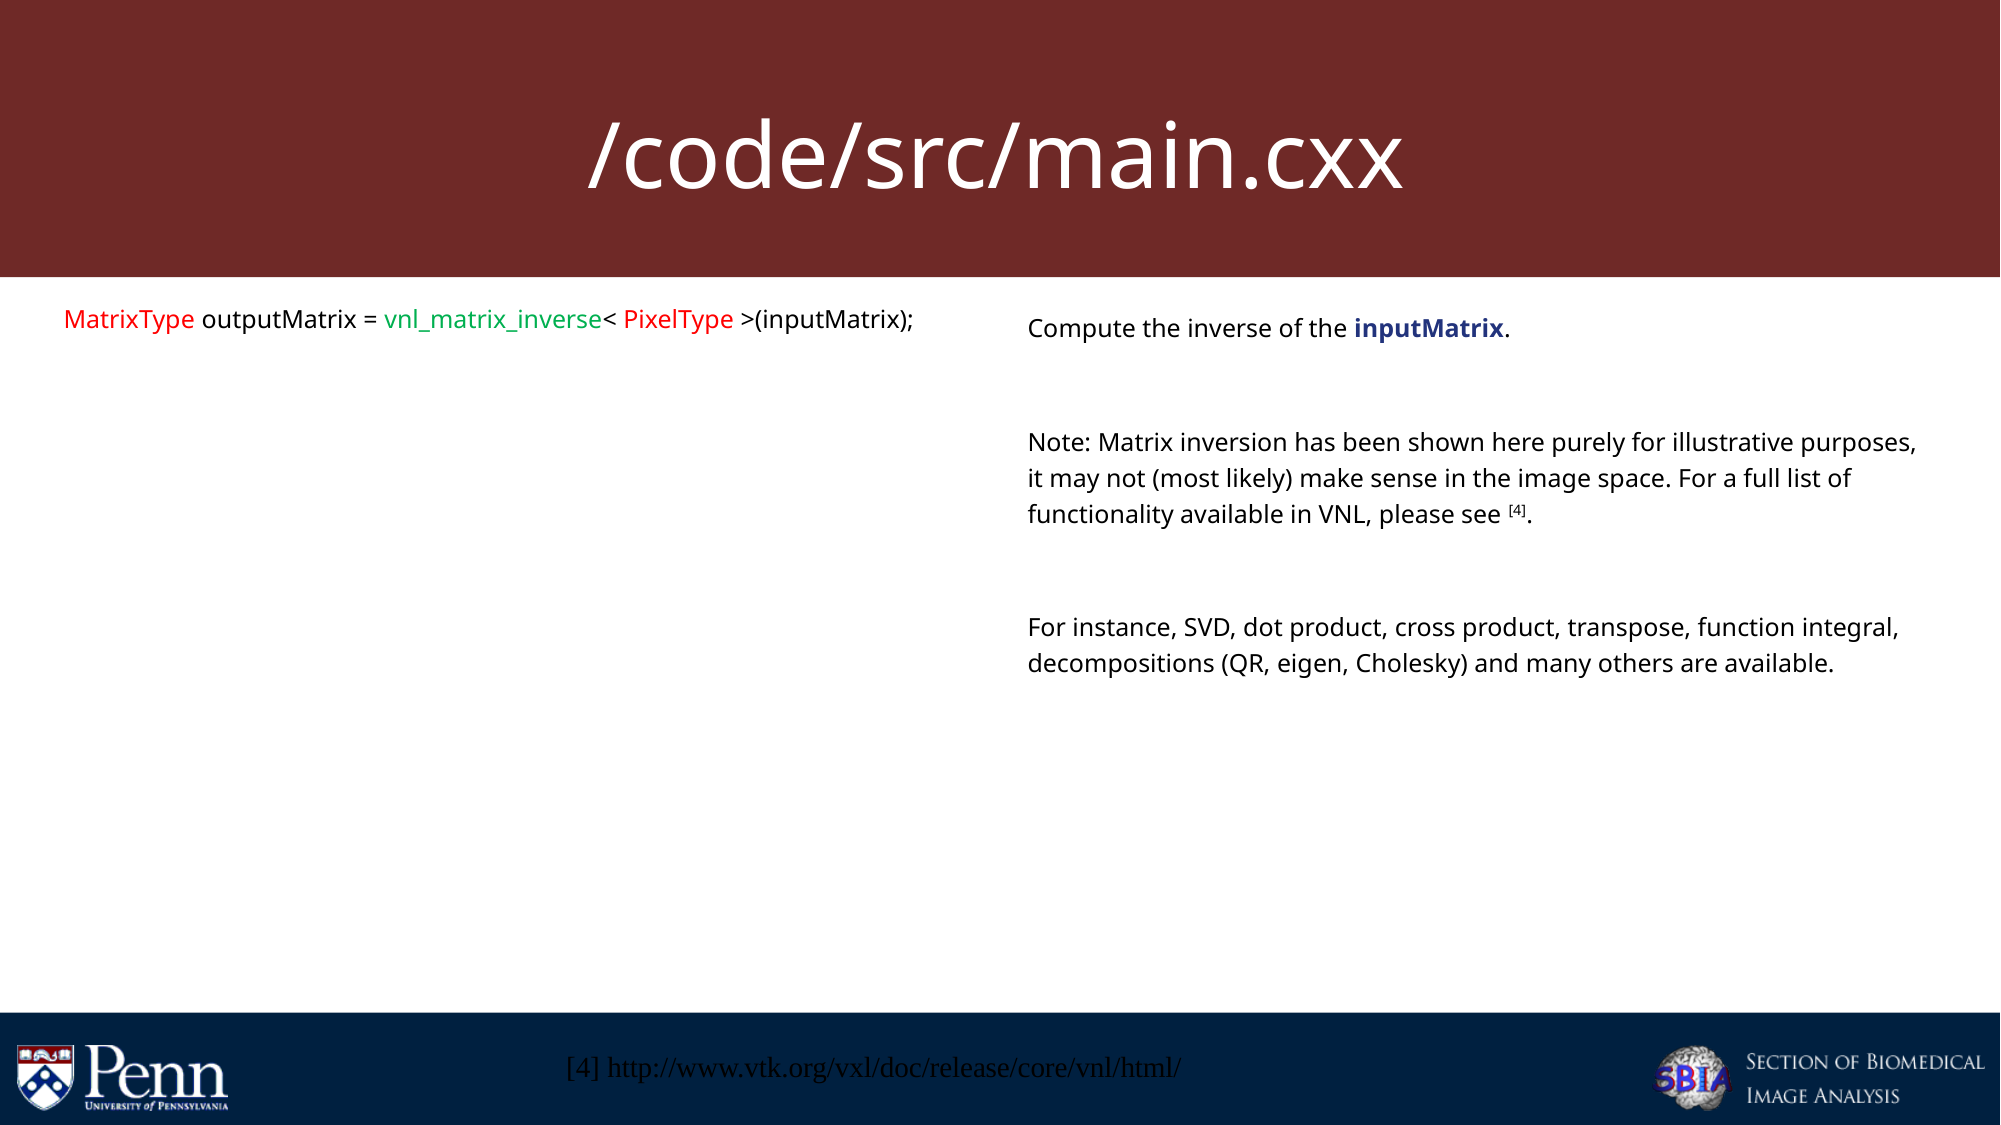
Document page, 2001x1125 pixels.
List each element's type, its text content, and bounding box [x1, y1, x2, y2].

picture [1652, 1044, 1985, 1112]
title /code/src/main.cxx [42, 43, 1952, 275]
picture [17, 1045, 228, 1111]
footer [4] http://www.vtk.org/vxl/doc/release/core/vnl/html/ [262, 1035, 1485, 1096]
list Compute the inverse of the inputMatrix. Note: Matrix inversion has been shown here purely for illustrative purposes, it may not (most likely) make sense in the image space. For a full list of functionality available in VNL, please see [4]. For instance, SVD, dot product, cross product, transpose, function integral, decompositions (QR, eigen, Cholesky) and many others are available. [1012, 299, 1952, 1014]
list MatrixType outputMatrix = vnl_matrix_inverse< PixelType >(inputMatrix); typedef itk::ImportImageFilter< PixelType, 2> ImportFilterType; ImportFilterType::Pointer filter = ImportFilterType::New(); filter->SetOrigin( inputImage->GetOrigin() ); filter->SetDirection( inputImage->GetDirection() ); filter->SetSpacing( inputImage->GetSpacing() ); filter->SetRegion( inputImage->GetBufferedRegion() ); bool letFilterManageMemory = true; filter->SetImportPointer( outputMatrix.data_block(), rows * cols, letFilterManageMemory ); [42, 299, 988, 1014]
